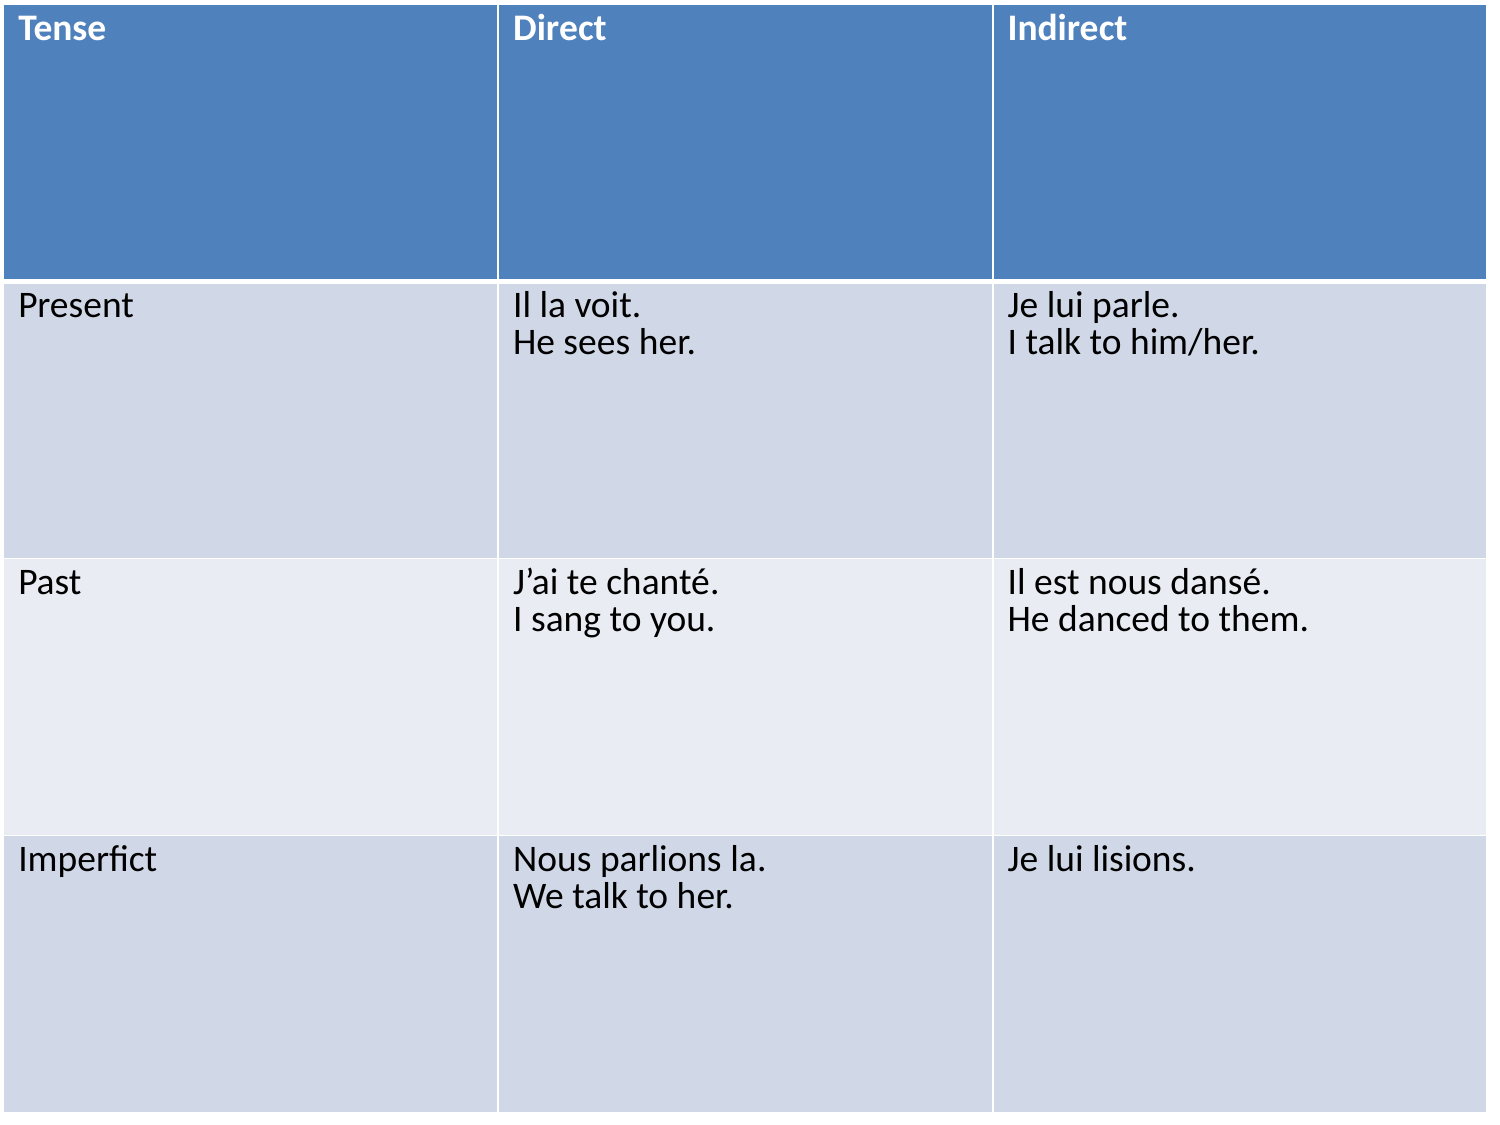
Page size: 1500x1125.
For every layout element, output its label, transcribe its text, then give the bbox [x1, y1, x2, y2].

table_cell Je lui lisions. [994, 836, 1486, 1112]
table_cell Past [4, 559, 497, 835]
table_cell Il la voit. He sees her. [499, 284, 992, 558]
table_header Tense [4, 5, 497, 279]
table_cell Je lui parle. I talk to him/her. [994, 284, 1486, 558]
table_header Direct [499, 5, 992, 279]
table_cell J’ai te chanté. I sang to you. [499, 559, 992, 835]
table_cell Present [4, 284, 497, 558]
table_cell Il est nous dansé. He danced to them. [994, 559, 1486, 835]
table_cell Nous parlions la. We talk to her. [499, 836, 992, 1112]
table_header Indirect [994, 5, 1486, 279]
table_cell Imperfict [4, 836, 497, 1112]
